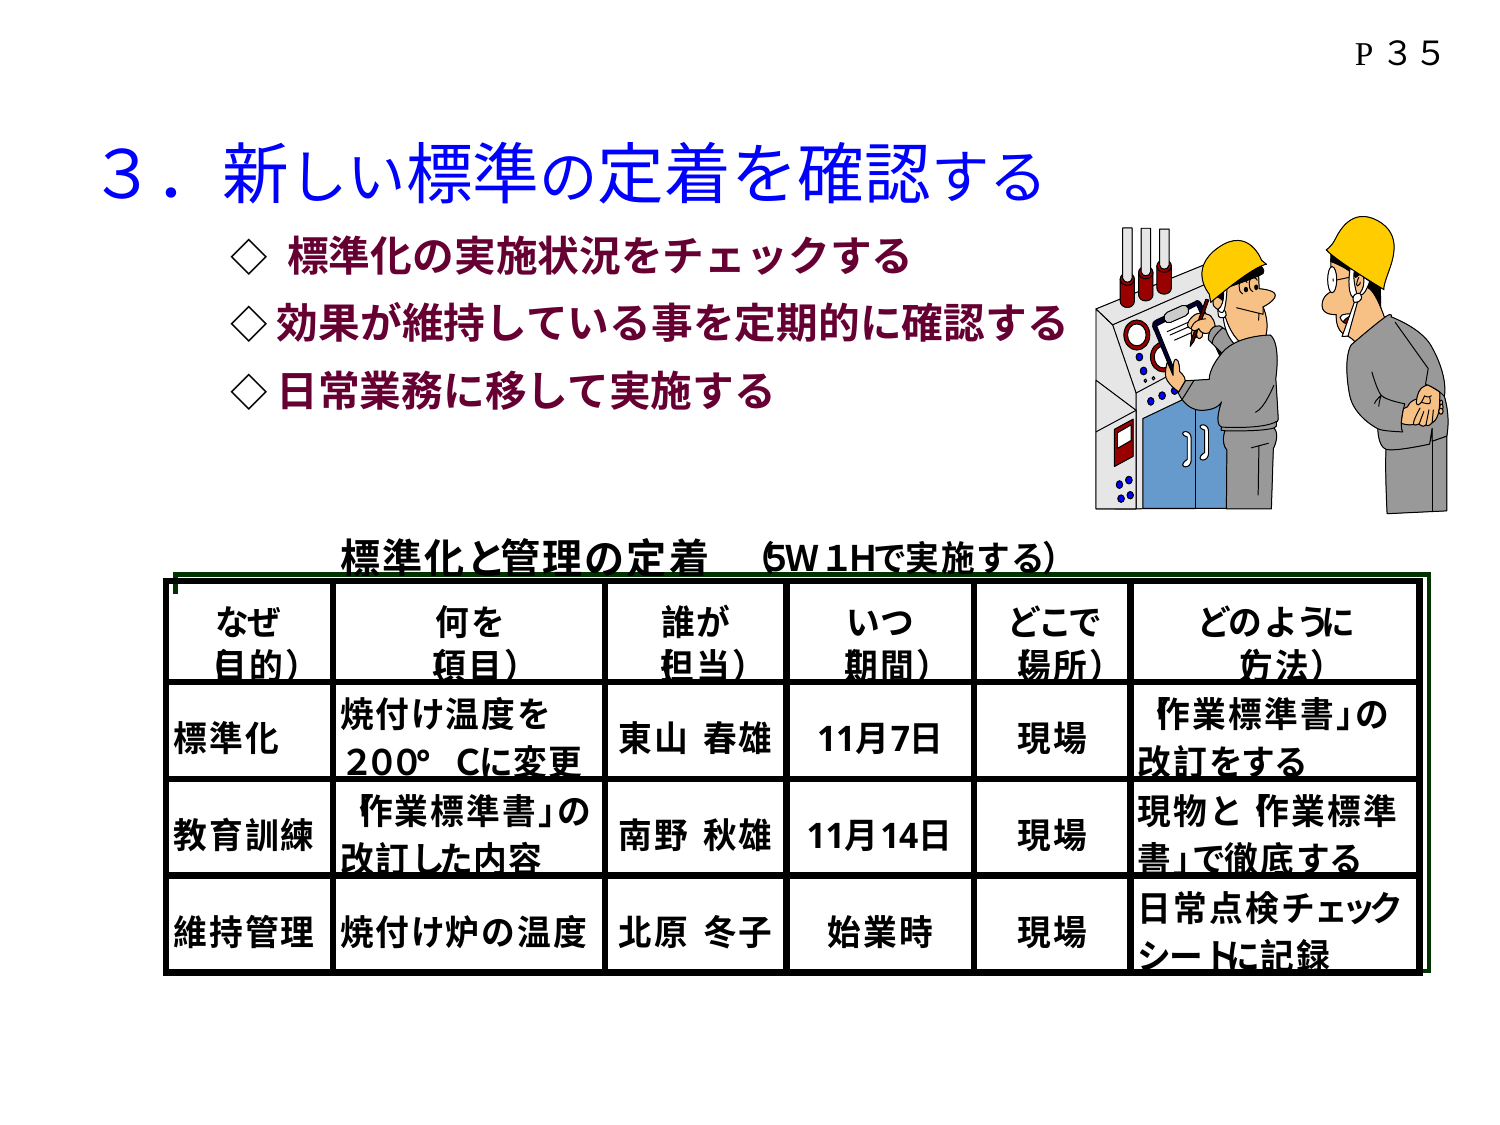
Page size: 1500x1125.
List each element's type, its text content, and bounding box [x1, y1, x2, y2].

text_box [152, 505, 1434, 987]
text_box P３５ [1340, 24, 1500, 80]
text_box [215, 205, 1452, 515]
text_box ３．新しい標準の定着を確認する [74, 127, 1286, 217]
